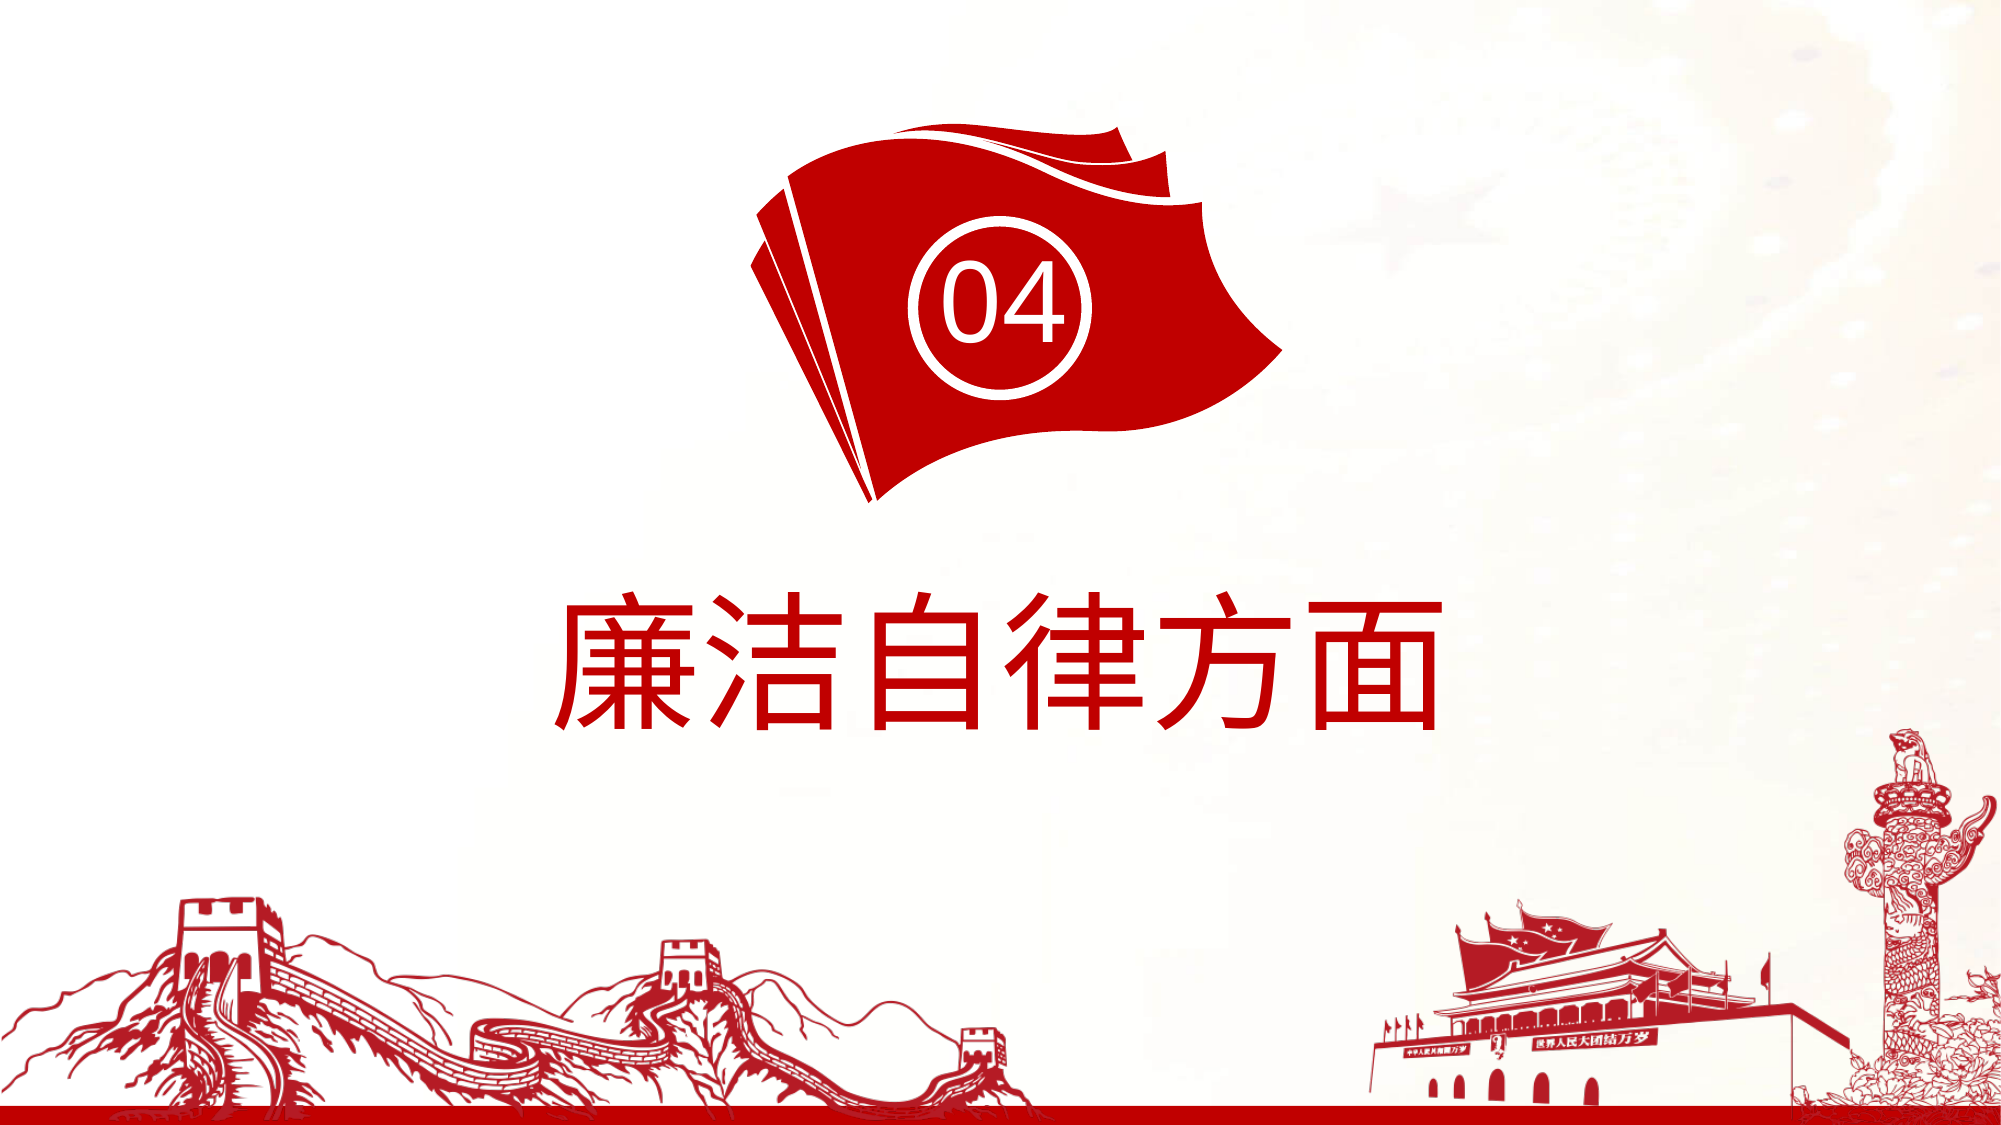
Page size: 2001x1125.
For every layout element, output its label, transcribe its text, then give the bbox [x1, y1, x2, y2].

text_box [893, 123, 1171, 198]
text_box [787, 138, 1283, 501]
text_box 廉洁自律方面 [290, 561, 1711, 727]
picture [0, 0, 2001, 1125]
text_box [907, 215, 1093, 401]
text_box [750, 188, 873, 504]
